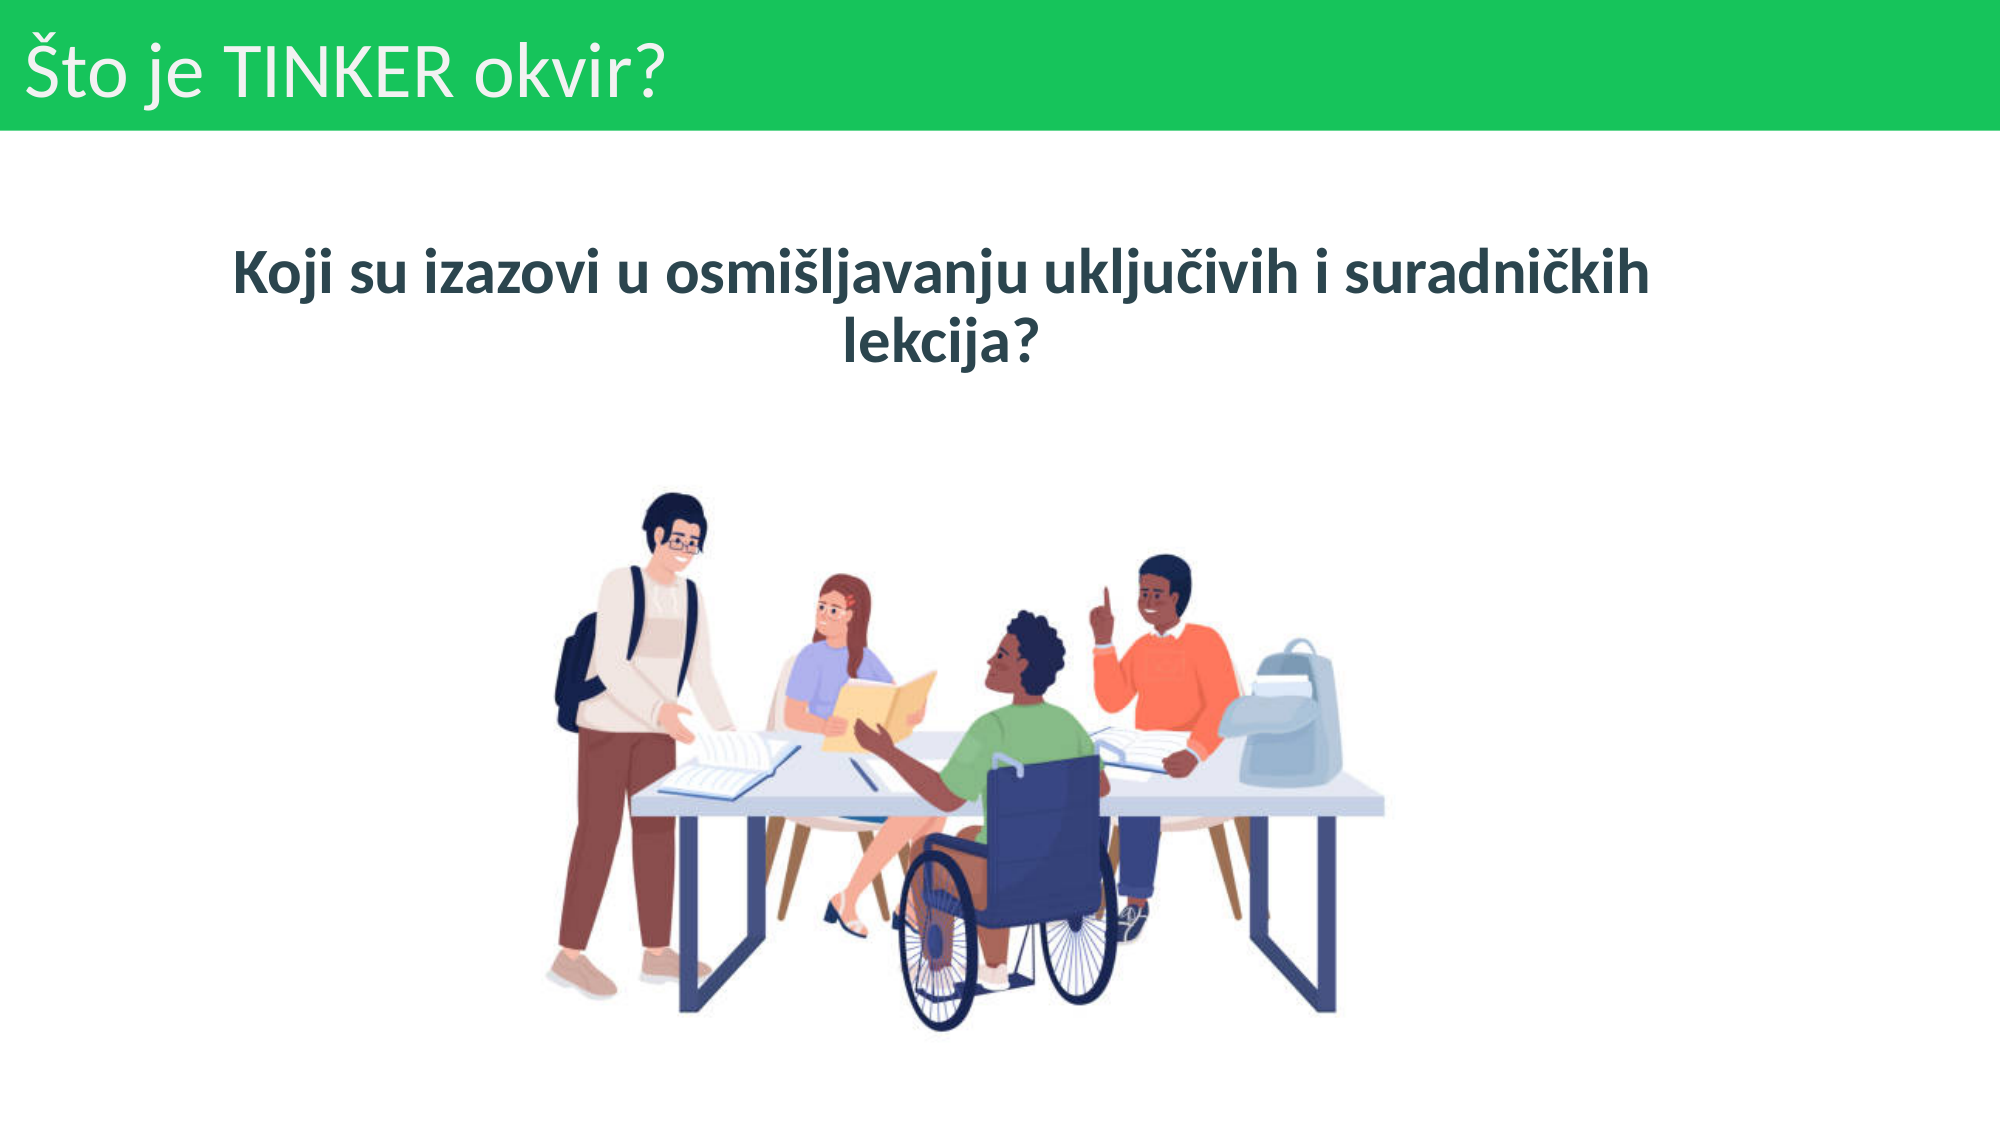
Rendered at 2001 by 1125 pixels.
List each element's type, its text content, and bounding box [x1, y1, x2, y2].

title Što je TINKER okvir? [16, 13, 1976, 131]
list Koji su izazovi u osmišljavanju uključivih i suradničkih lekcija? [162, 128, 1723, 388]
picture [480, 411, 1426, 1100]
